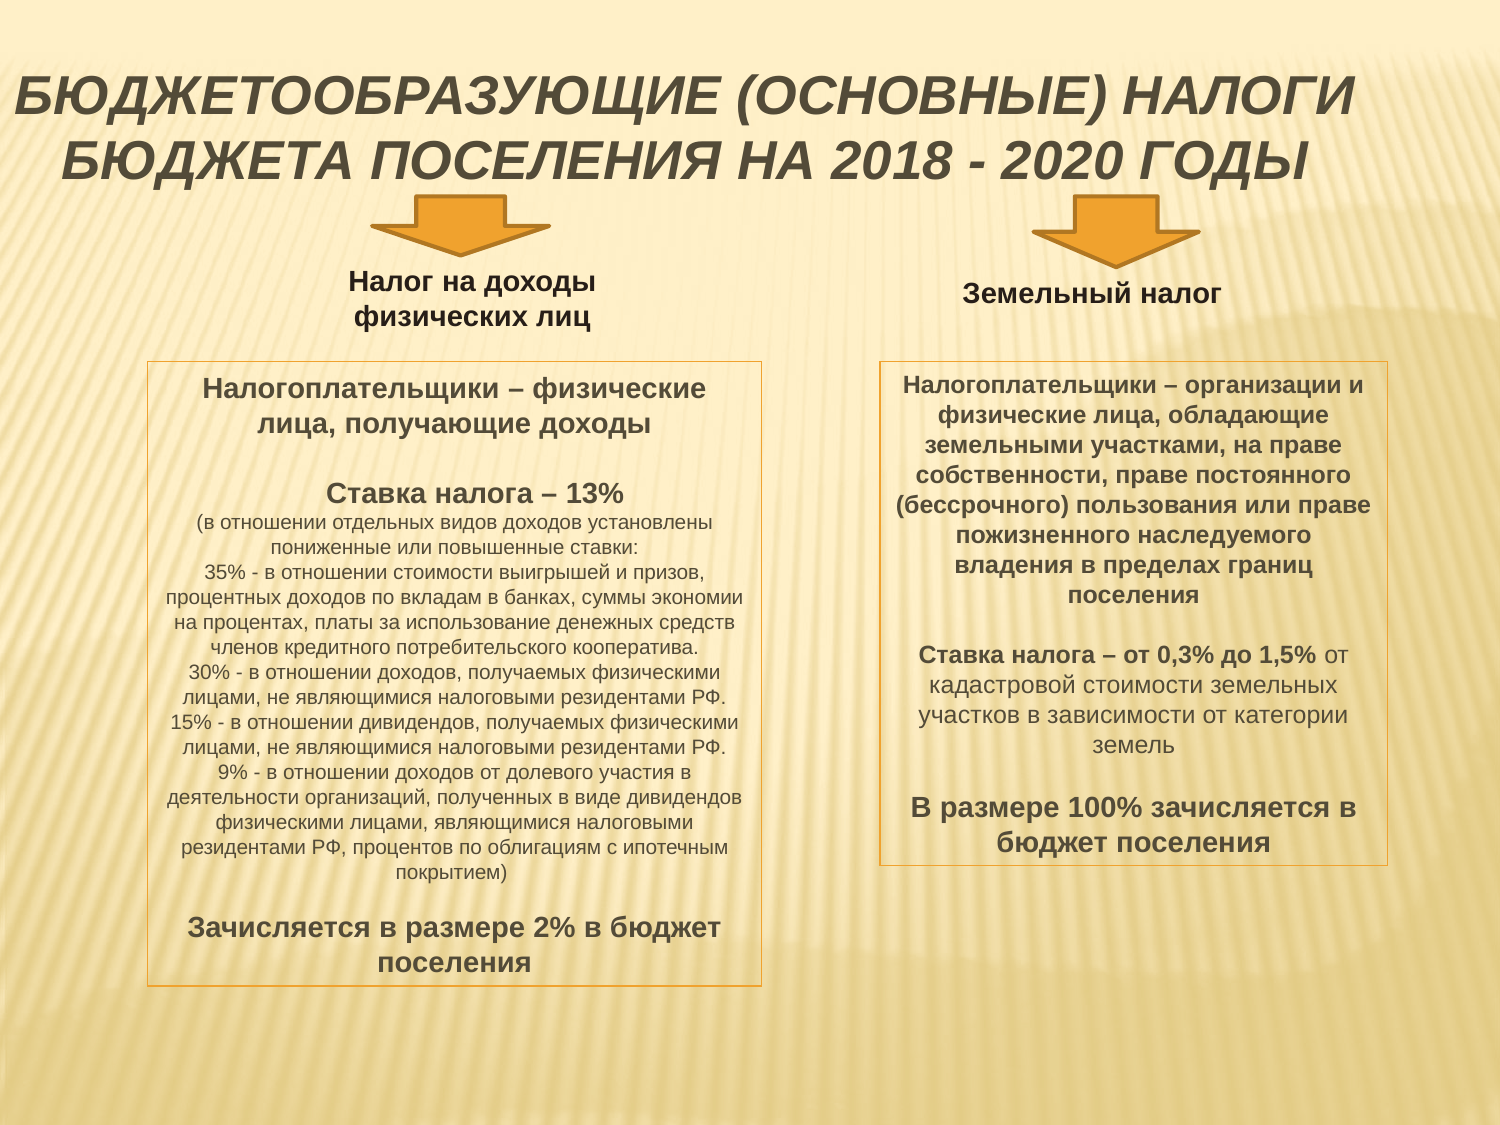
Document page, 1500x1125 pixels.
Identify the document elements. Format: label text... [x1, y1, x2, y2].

text_box Земельный налог [868, 267, 1317, 317]
text_box Налогоплательщики – организации и физические лица, обладающие земельными участками, на праве собственности, праве постоянного (бессрочного) пользования или праве пожизненного наследуемого владения в пределах границ поселения Ставка налога – от 0,3% до 1,5% от кадастровой стоимости земельных участков в зависимости от категории земель В размере 100% зачисляется в бюджет поселения [879, 361, 1388, 866]
text_box [1031, 194, 1201, 267]
text_box Налогоплательщики – физические лица, получающие доходы Ставка налога – 13% (в отношении отдельных видов доходов установлены пониженные или повышенные ставки: 35% - в отношении стоимости выигрышей и призов, процентных доходов по вкладам в банках, суммы экономии на процентах, платы за использование денежных средств членов кредитного потребительского кооператива. 30% - в отношении доходов, получаемых физическими лицами, не являющимися налоговыми резидентами РФ. 15% - в отношении дивидендов, получаемых физическими лицами, не являющимися налоговыми резидентами РФ. 9% - в отношении доходов от долевого участия в деятельности организаций, полученных в виде дивидендов физическими лицами, являющимися налоговыми резидентами РФ, процентов по облигациям с ипотечным покрытием) Зачисляется в размере 2% в бюджет поселения [147, 361, 762, 986]
title Бюджетообразующие (основные) налоги бюджета поселения на 2018 - 2020 годы [0, 42, 1371, 208]
text_box Налог на доходы физических лиц [265, 255, 680, 341]
text_box [370, 194, 552, 255]
